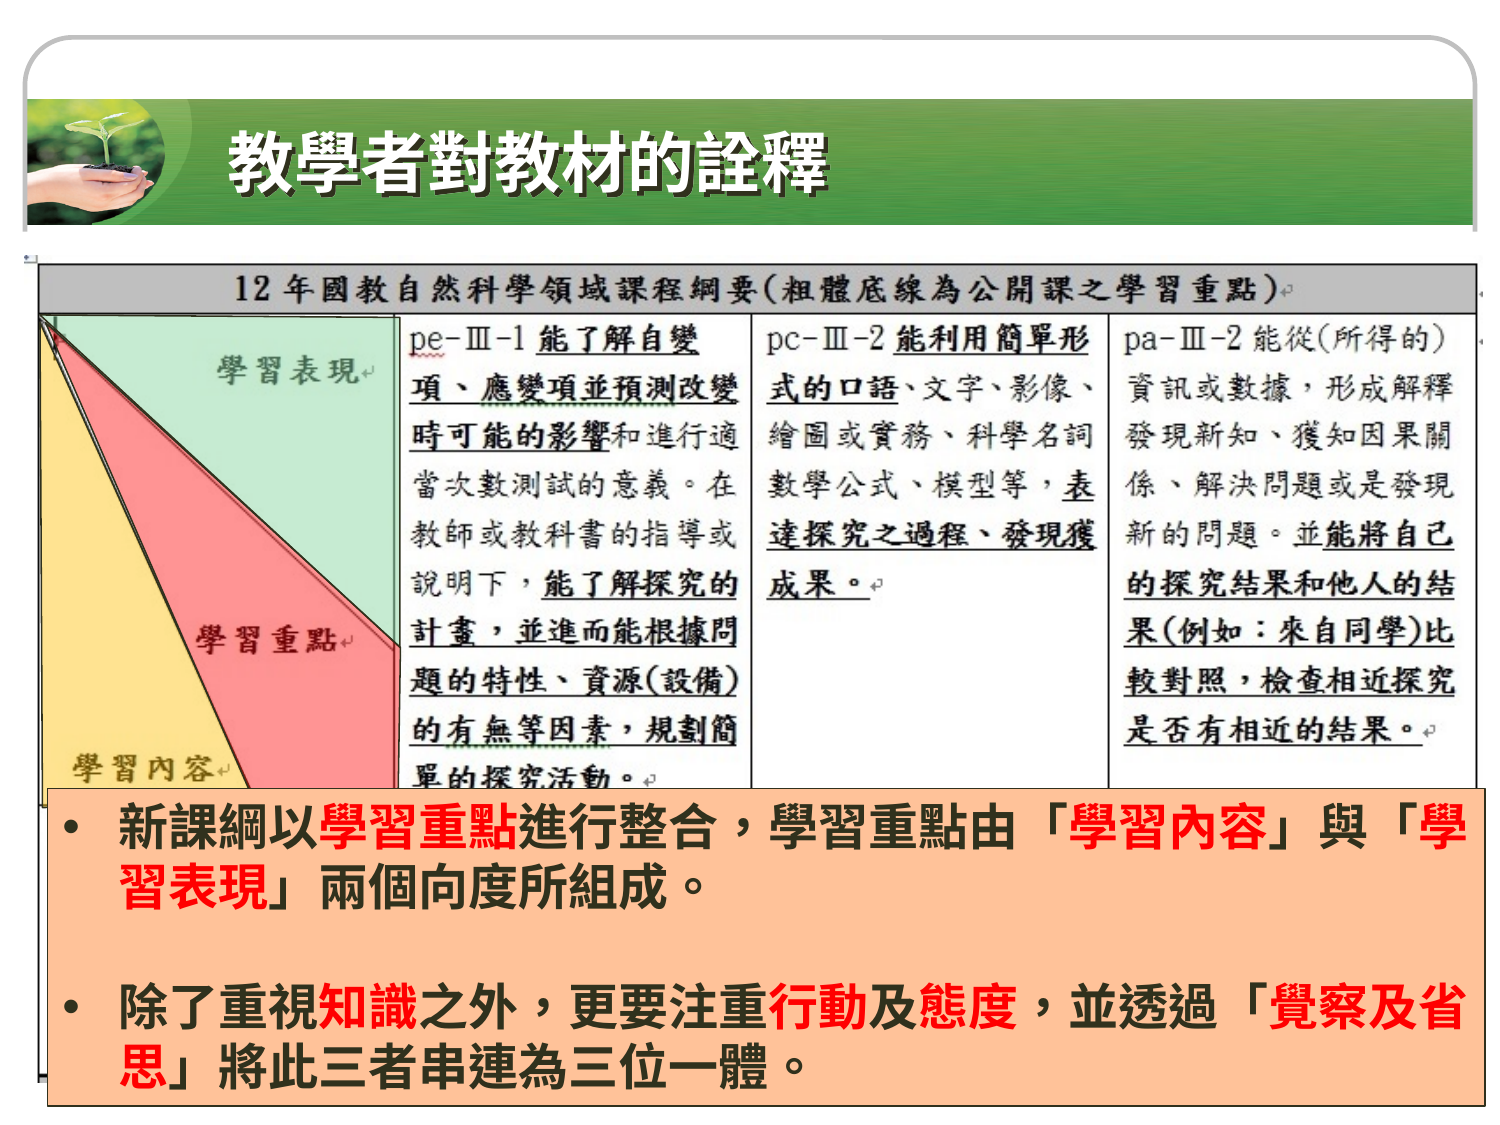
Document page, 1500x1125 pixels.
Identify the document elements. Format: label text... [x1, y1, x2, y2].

text_box 新課綱以學習重點進行整合，學習重點由「學習內容」與「學習表現」兩個向度所組成。 除了重視知識之外，更要注重行動及態度，並透過「覺察及省思」將此三者串連為三位一體。 [47, 788, 1486, 1106]
picture [28, 99, 1472, 225]
title 教學者對教材的詮釋 [212, 117, 1413, 205]
text_box [0, 231, 1500, 1106]
picture [24, 255, 1483, 1083]
